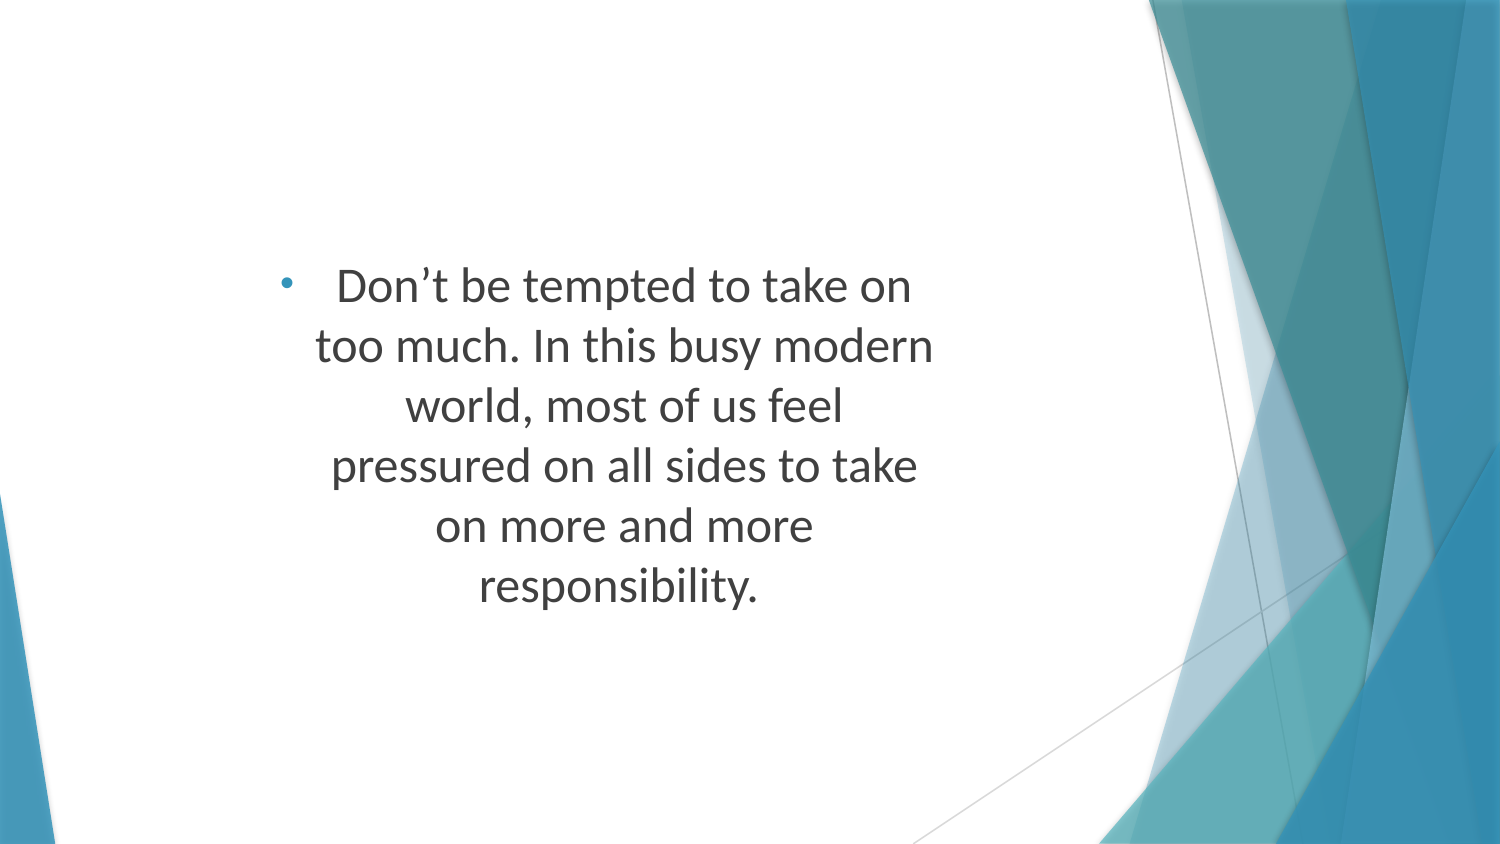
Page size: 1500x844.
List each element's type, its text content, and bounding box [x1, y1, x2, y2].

list Don’t be tempted to take on too much. In this busy modern world, most of us feel pressured on all sides to take on more and more responsibility. [230, 244, 963, 635]
